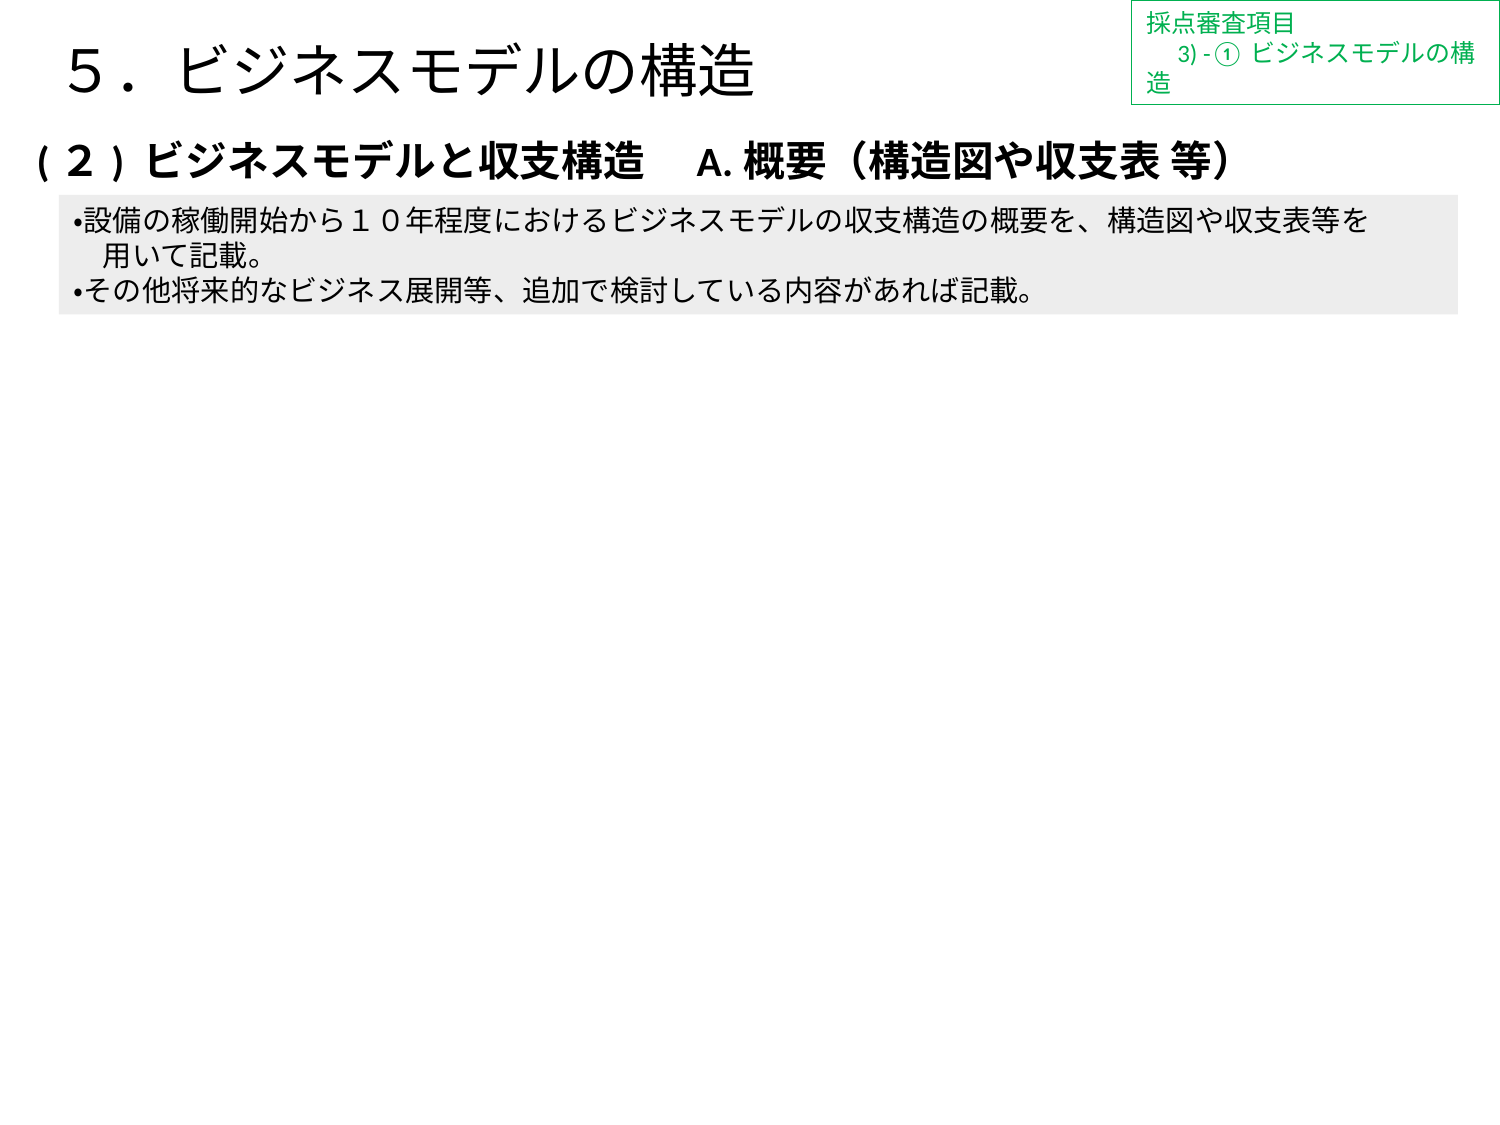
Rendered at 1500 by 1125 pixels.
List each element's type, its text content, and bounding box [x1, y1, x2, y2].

text_box (２) ビジネスモデルと収支構造 A.概要（構造図や収支表 等） [21, 127, 1269, 193]
text_box ５．ビジネスモデルの構造 [41, 34, 1458, 158]
text_box 採点審査項目 3) -①ビジネスモデルの構造 [1131, 0, 1500, 105]
text_box ・設備の稼働開始から１０年程度におけるビジネスモデルの収支構造の概要を、構造図や収支表等を 用いて記載。 ・その他将来的なビジネス展開等、追加で検討している内容があれば記載。 [58, 194, 1458, 315]
